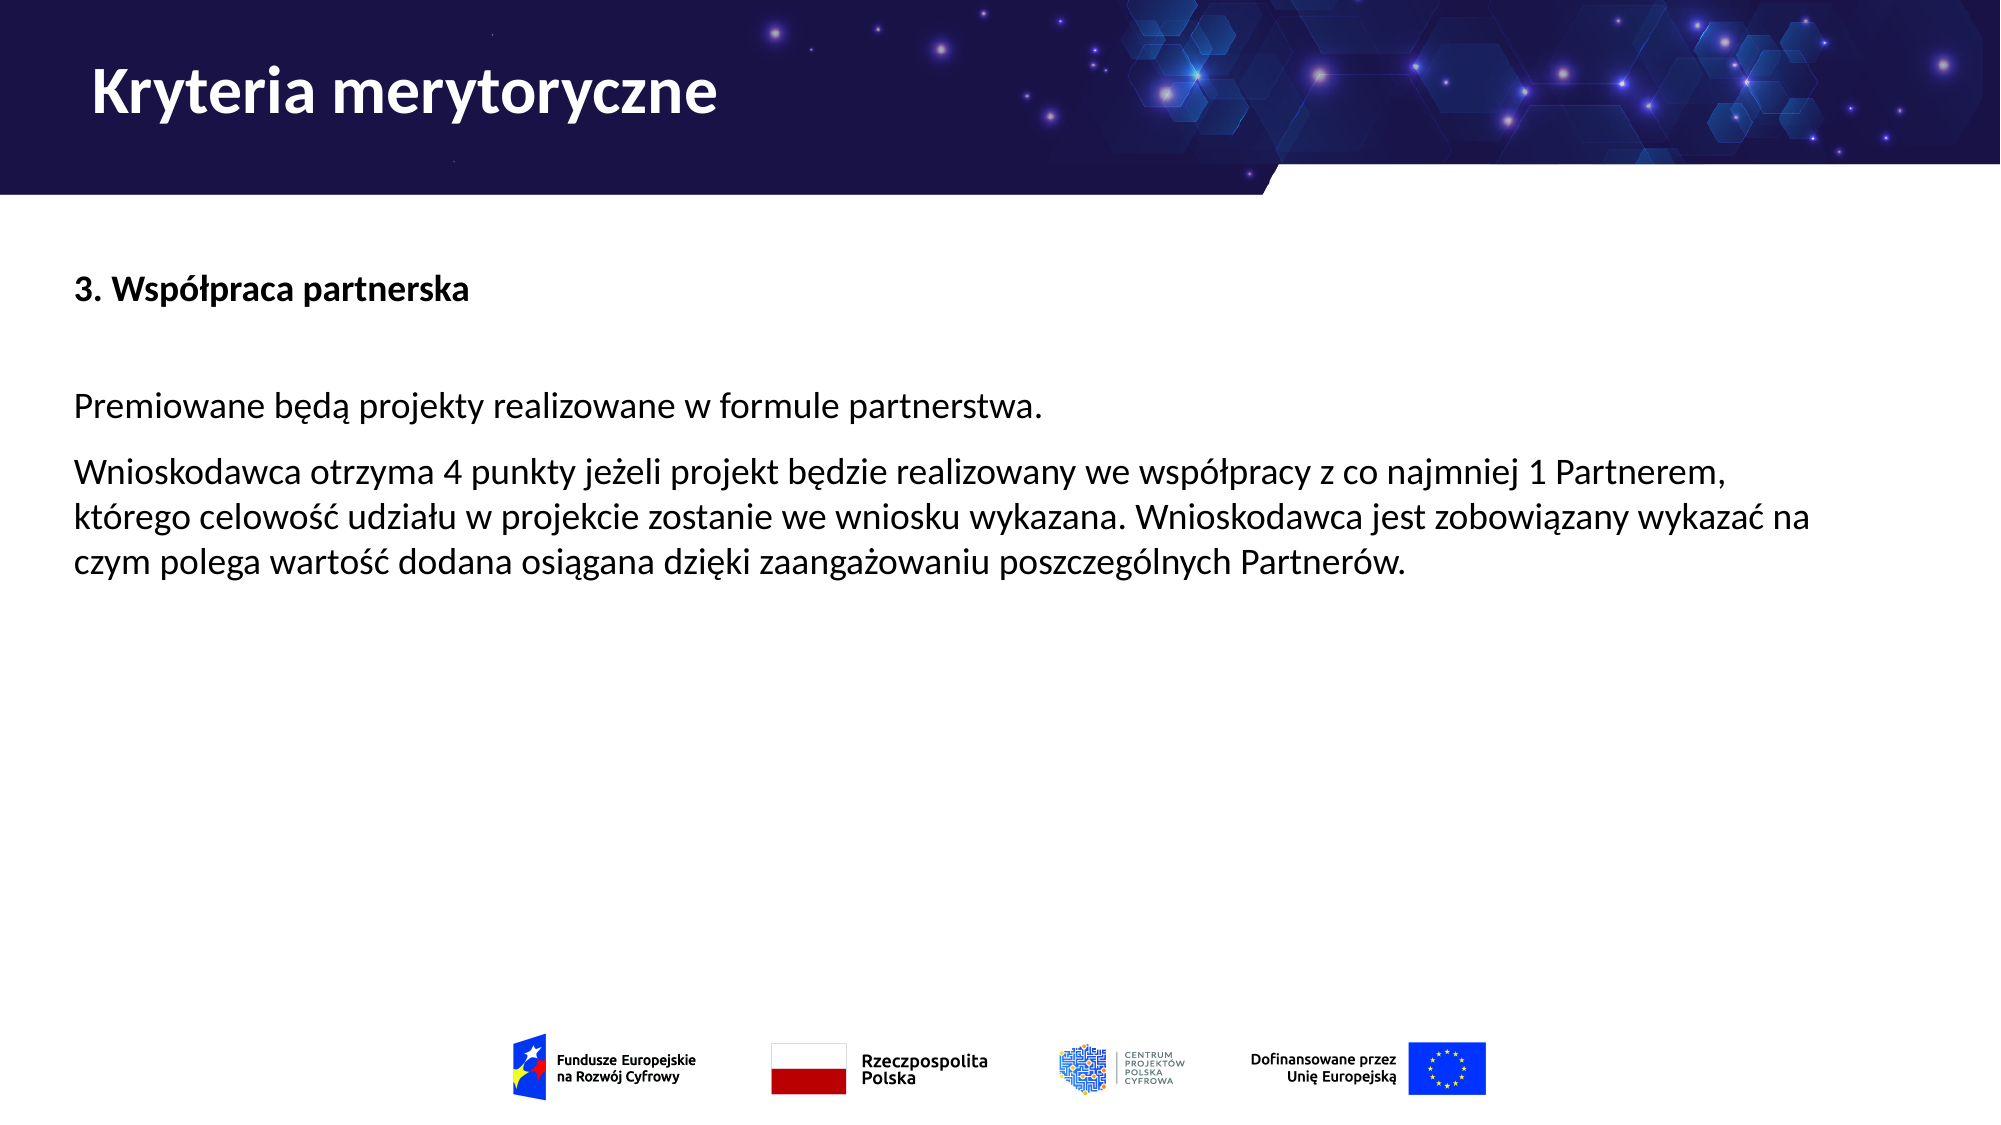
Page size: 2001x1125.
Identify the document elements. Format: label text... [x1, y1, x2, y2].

picture [0, 0, 2000, 195]
title Kryteria merytoryczne [77, 46, 1863, 136]
list 3. Współpraca partnerska Premiowane będą projekty realizowane w formule partnerstwa. Wnioskodawca otrzyma 4 punkty jeżeli projekt będzie realizowany we współpracy z co najmniej 1 Partnerem, którego celowość udziału w projekcie zostanie we wniosku wykazana. Wnioskodawca jest zobowiązany wykazać na czym polega wartość dodana osiągana dzięki zaangażowaniu poszczególnych Partnerów. [59, 250, 1844, 963]
picture [491, 1011, 1509, 1122]
